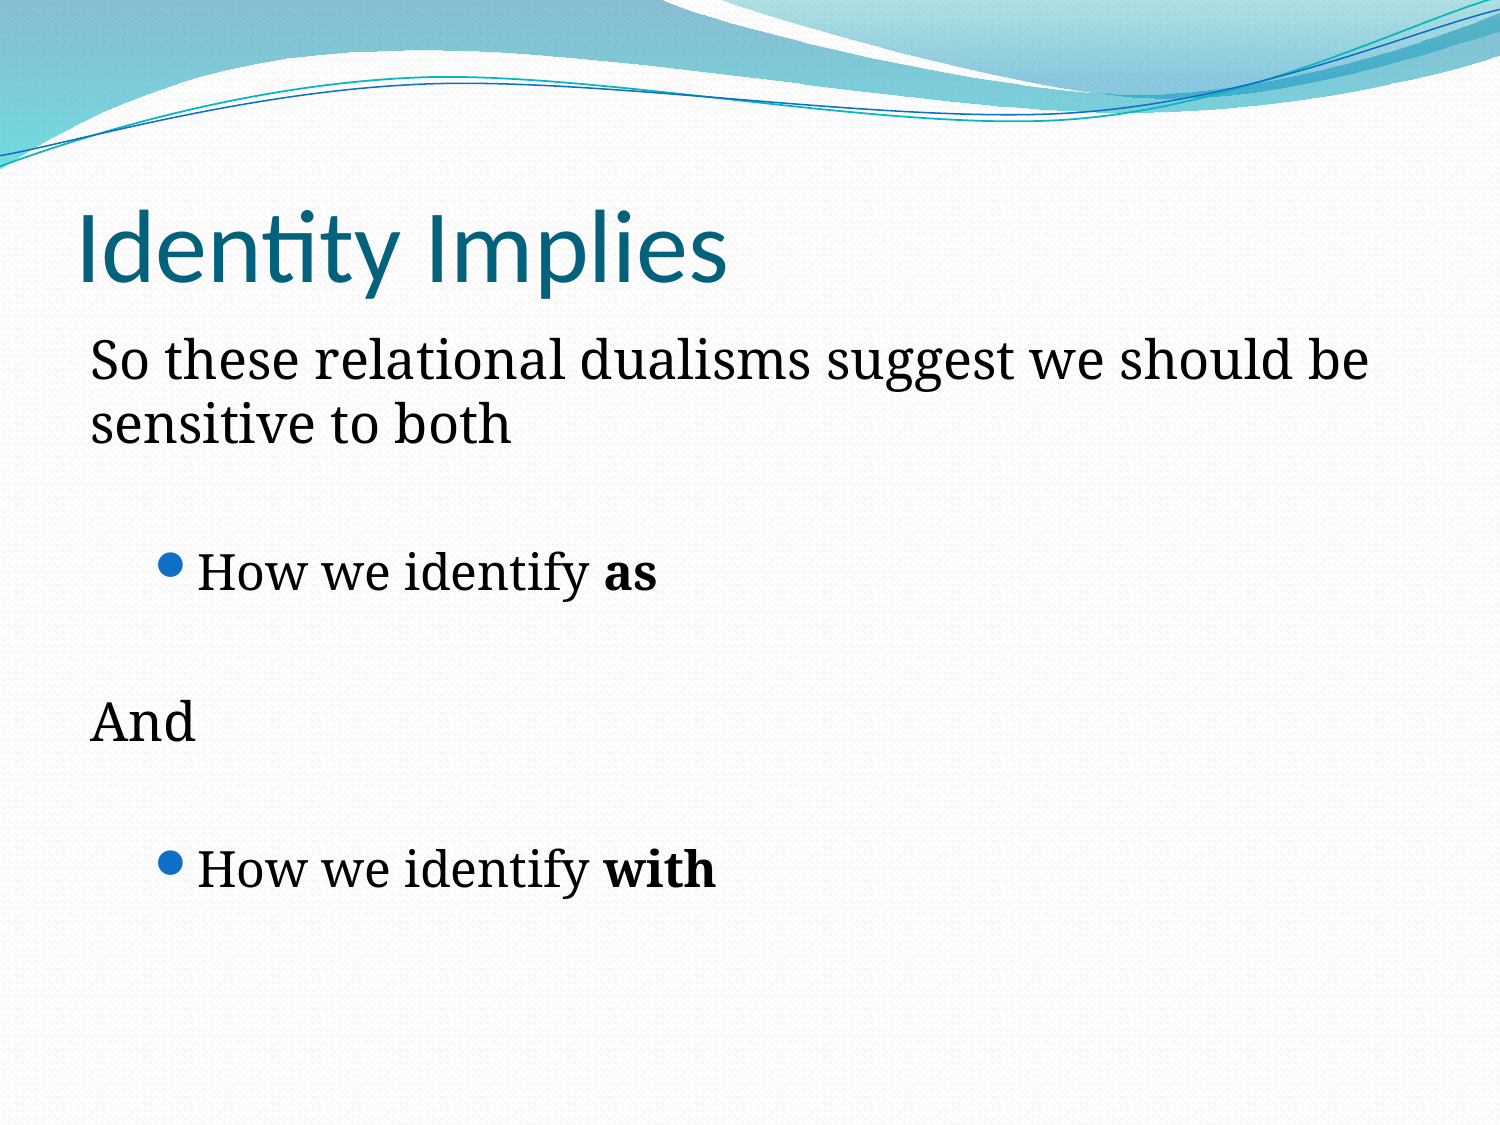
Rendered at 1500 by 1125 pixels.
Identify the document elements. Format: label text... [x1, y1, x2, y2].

list So these relational dualisms suggest we should be sensitive to both How we identify as And How we identify with [74, 317, 1426, 1038]
title Identity Implies [74, 115, 1426, 304]
